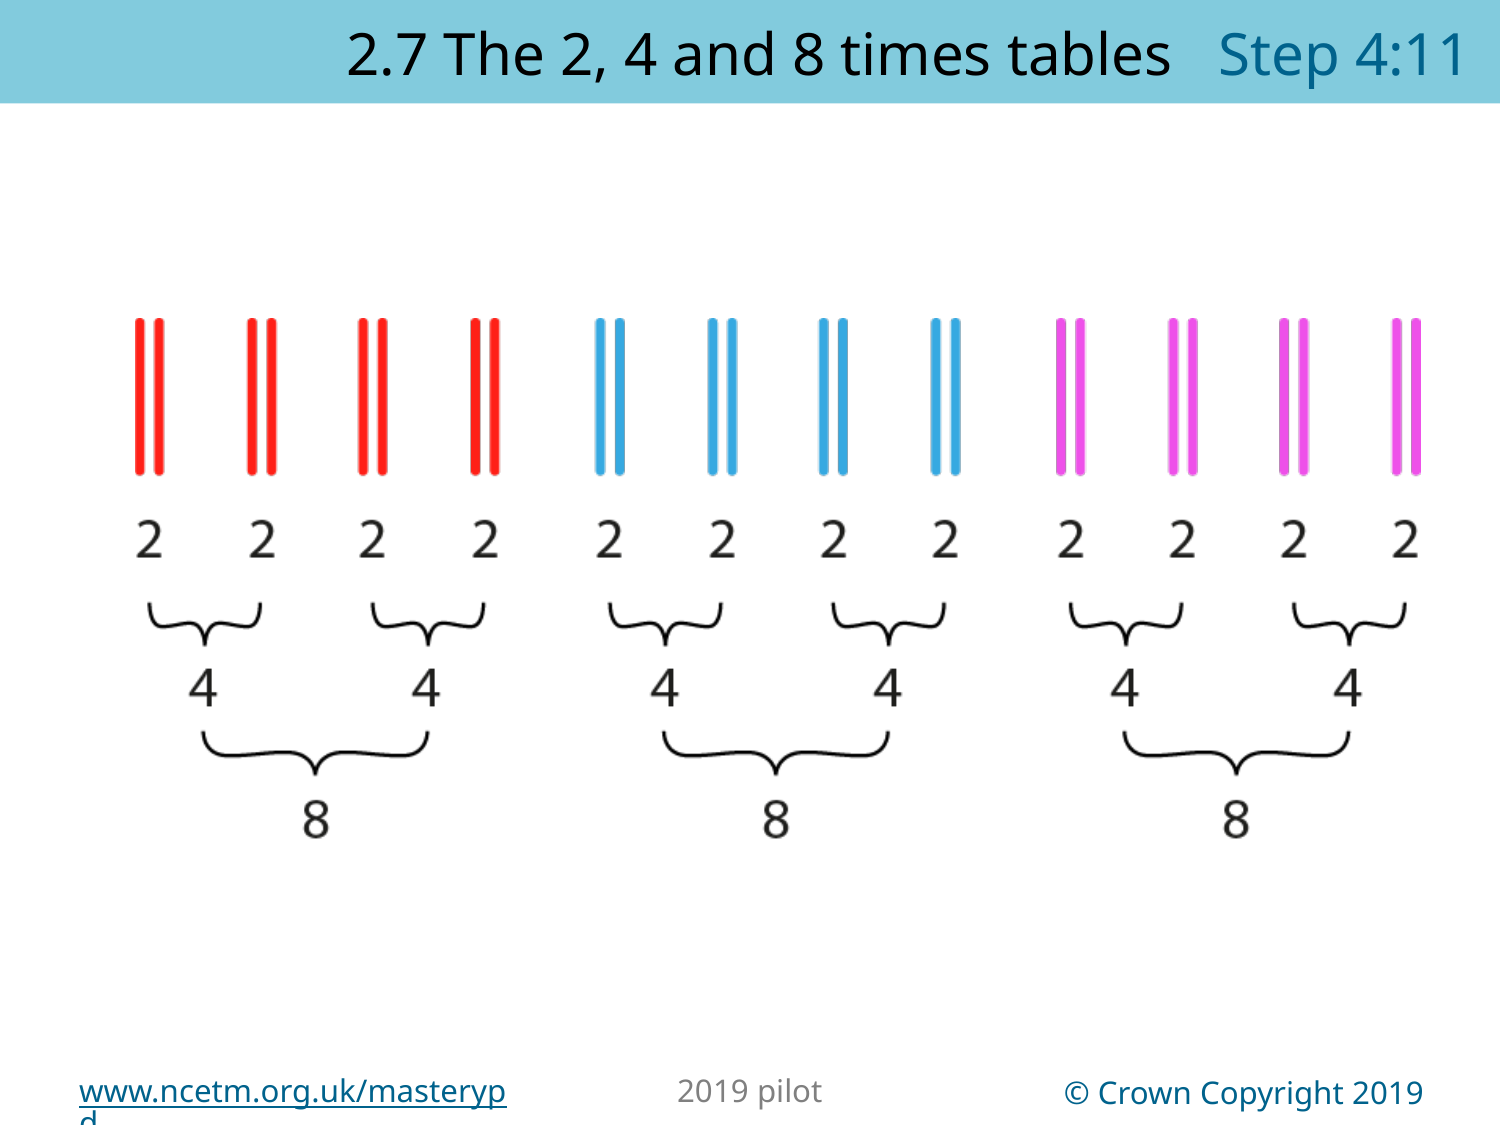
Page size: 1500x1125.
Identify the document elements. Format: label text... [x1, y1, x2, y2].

list 2.7 The 2, 4 and 8 times tables Step 4:11 [0, 0, 1500, 104]
picture [135, 318, 1421, 492]
picture [135, 585, 1421, 717]
picture [135, 503, 1421, 575]
picture [135, 727, 1421, 858]
